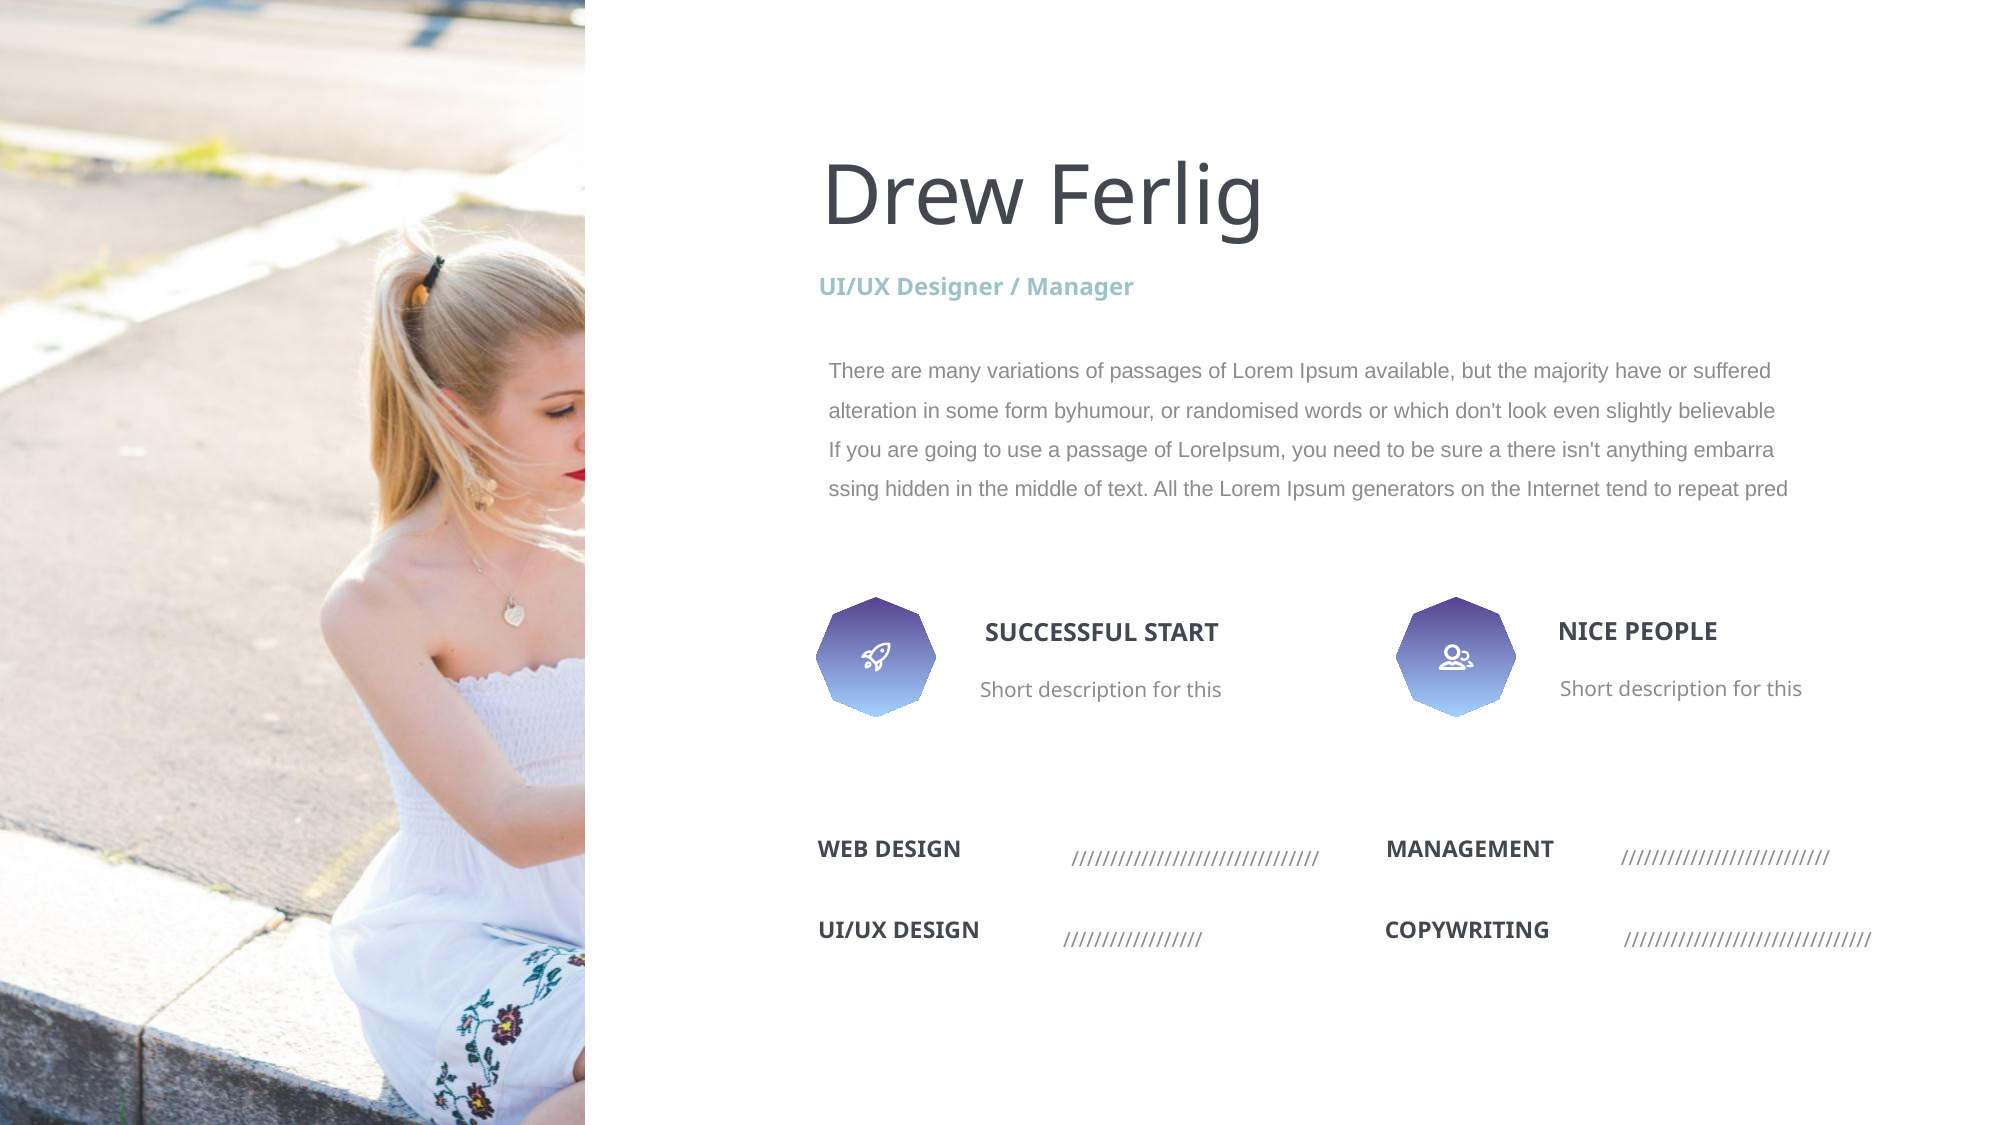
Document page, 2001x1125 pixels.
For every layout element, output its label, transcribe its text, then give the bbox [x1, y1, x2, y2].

text_box There are many variations of passages of Lorem Ipsum available, but the majority have or suffered alteration in some form byhumour, or randomised words or which don't look even slightly believable If you are going to use a passage of LoreIpsum, you need to be sure a there isn't anything embarra ssing hidden in the middle of text. All the Lorem Ipsum generators on the Internet tend to repeat pred [822, 338, 1796, 507]
text_box /////////////////////////// [1615, 826, 1837, 876]
text_box Drew Ferlig [815, 154, 1273, 247]
text_box MANAGEMENT [1380, 834, 1561, 868]
text_box web design [812, 834, 968, 869]
text_box Short description for this [1554, 657, 1809, 707]
text_box [861, 642, 891, 672]
text_box SUCCESSFUL START [979, 616, 1226, 652]
picture [0, 0, 585, 1125]
text_box [815, 597, 936, 718]
text_box UI/UX Design [812, 915, 987, 950]
text_box [1438, 644, 1474, 670]
text_box NICE PEOPLE [1552, 615, 1725, 652]
text_box Copywriting [1378, 915, 1557, 950]
text_box UI/UX Designer / Manager [812, 251, 1141, 307]
text_box Short description for this [974, 658, 1228, 708]
text_box [1396, 596, 1517, 717]
text_box //////////////////////////////// [1065, 827, 1326, 877]
text_box //////////////////////////////// [1618, 907, 1878, 957]
text_box ////////////////// [1057, 907, 1209, 957]
